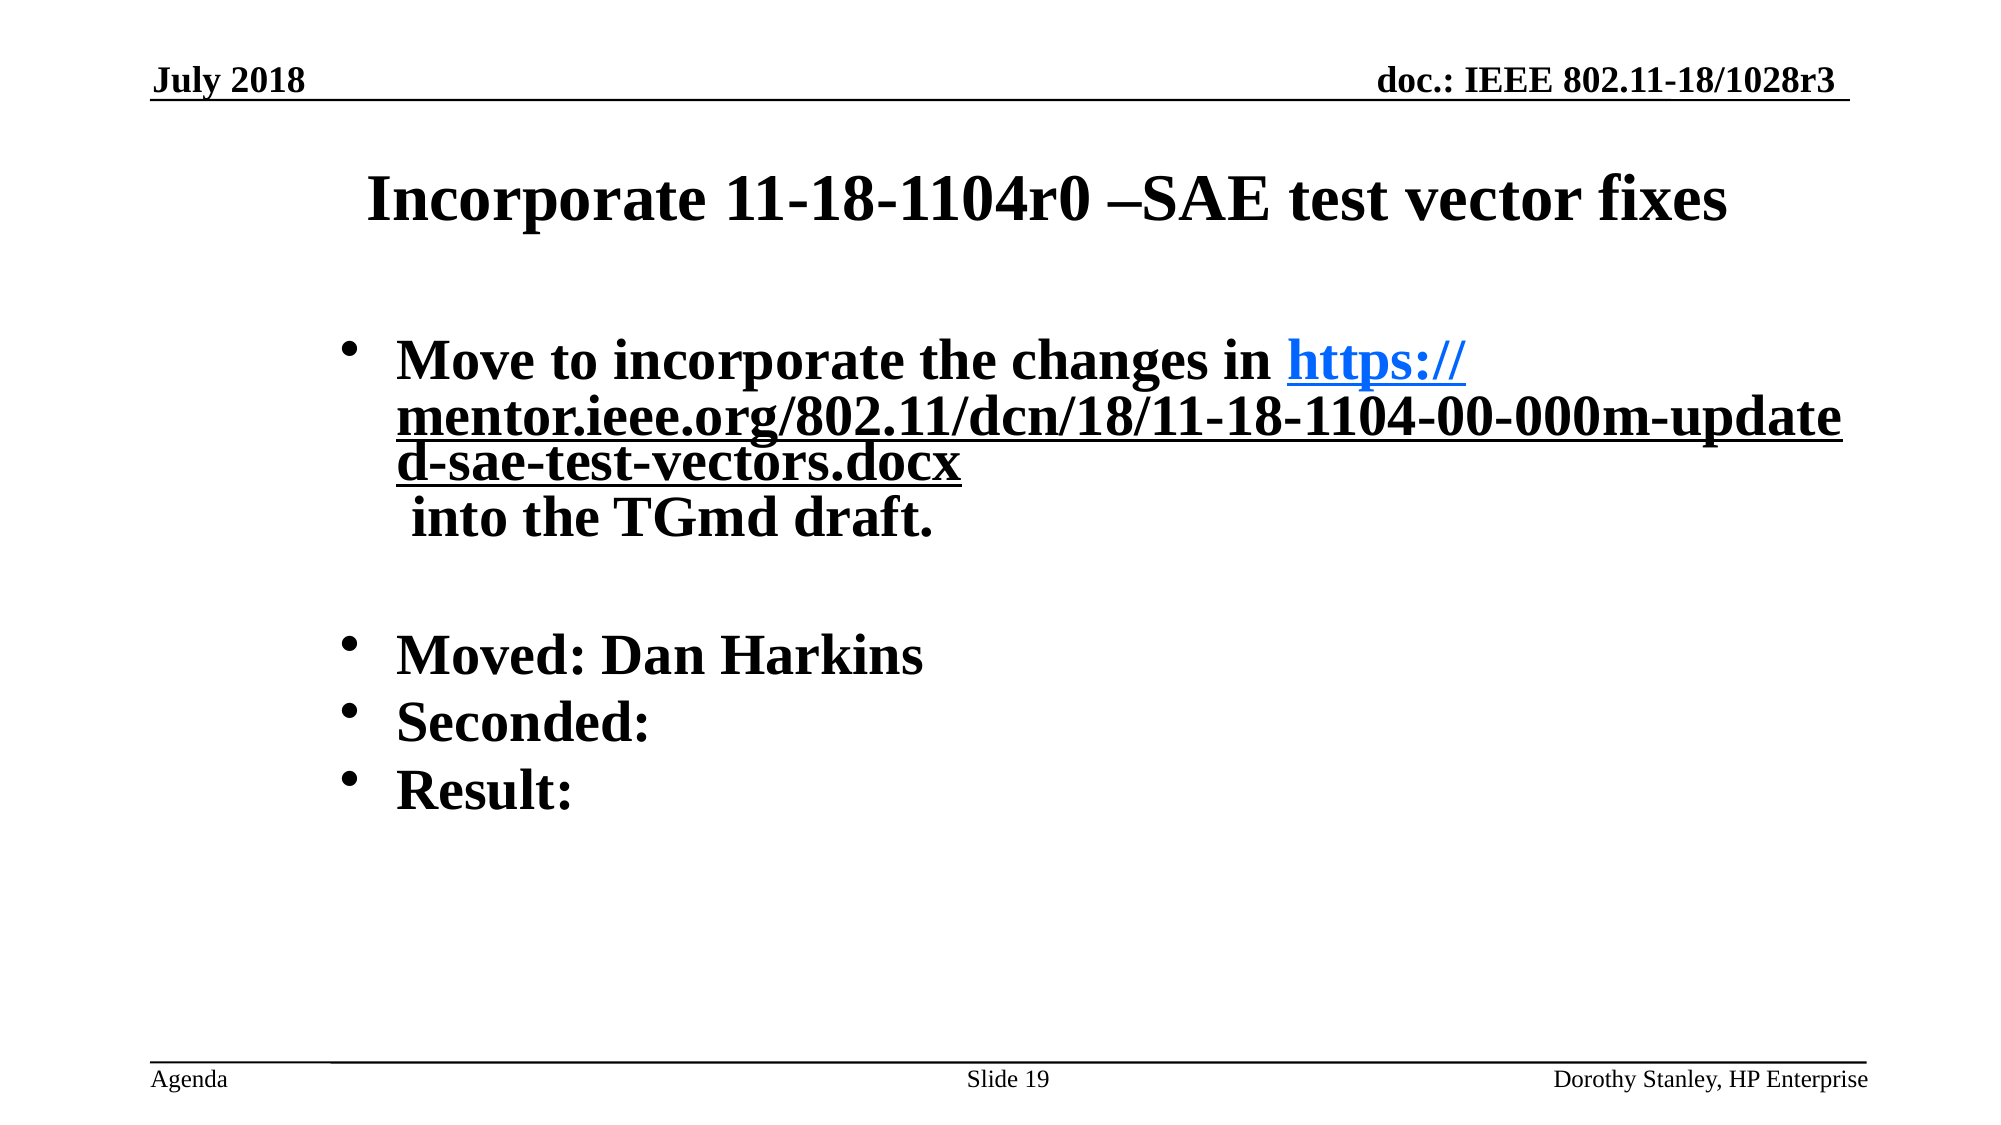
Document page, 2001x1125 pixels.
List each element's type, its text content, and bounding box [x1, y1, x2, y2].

footer Dorothy Stanley, HP Enterprise [1549, 1078, 1869, 1093]
slide_number Slide 19 [966, 1078, 1051, 1093]
title Incorporate 11-18-1104r0 –SAE test vector fixes [300, 106, 1797, 281]
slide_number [152, 54, 567, 100]
list Move to incorporate the changes in https://mentor.ieee.org/802.11/dcn/18/11-18-1104-00-000m-updated-sae-test-vectors.docx into the TGmd draft. Moved: Dan Harkins Seconded: Result: [324, 327, 1880, 1078]
